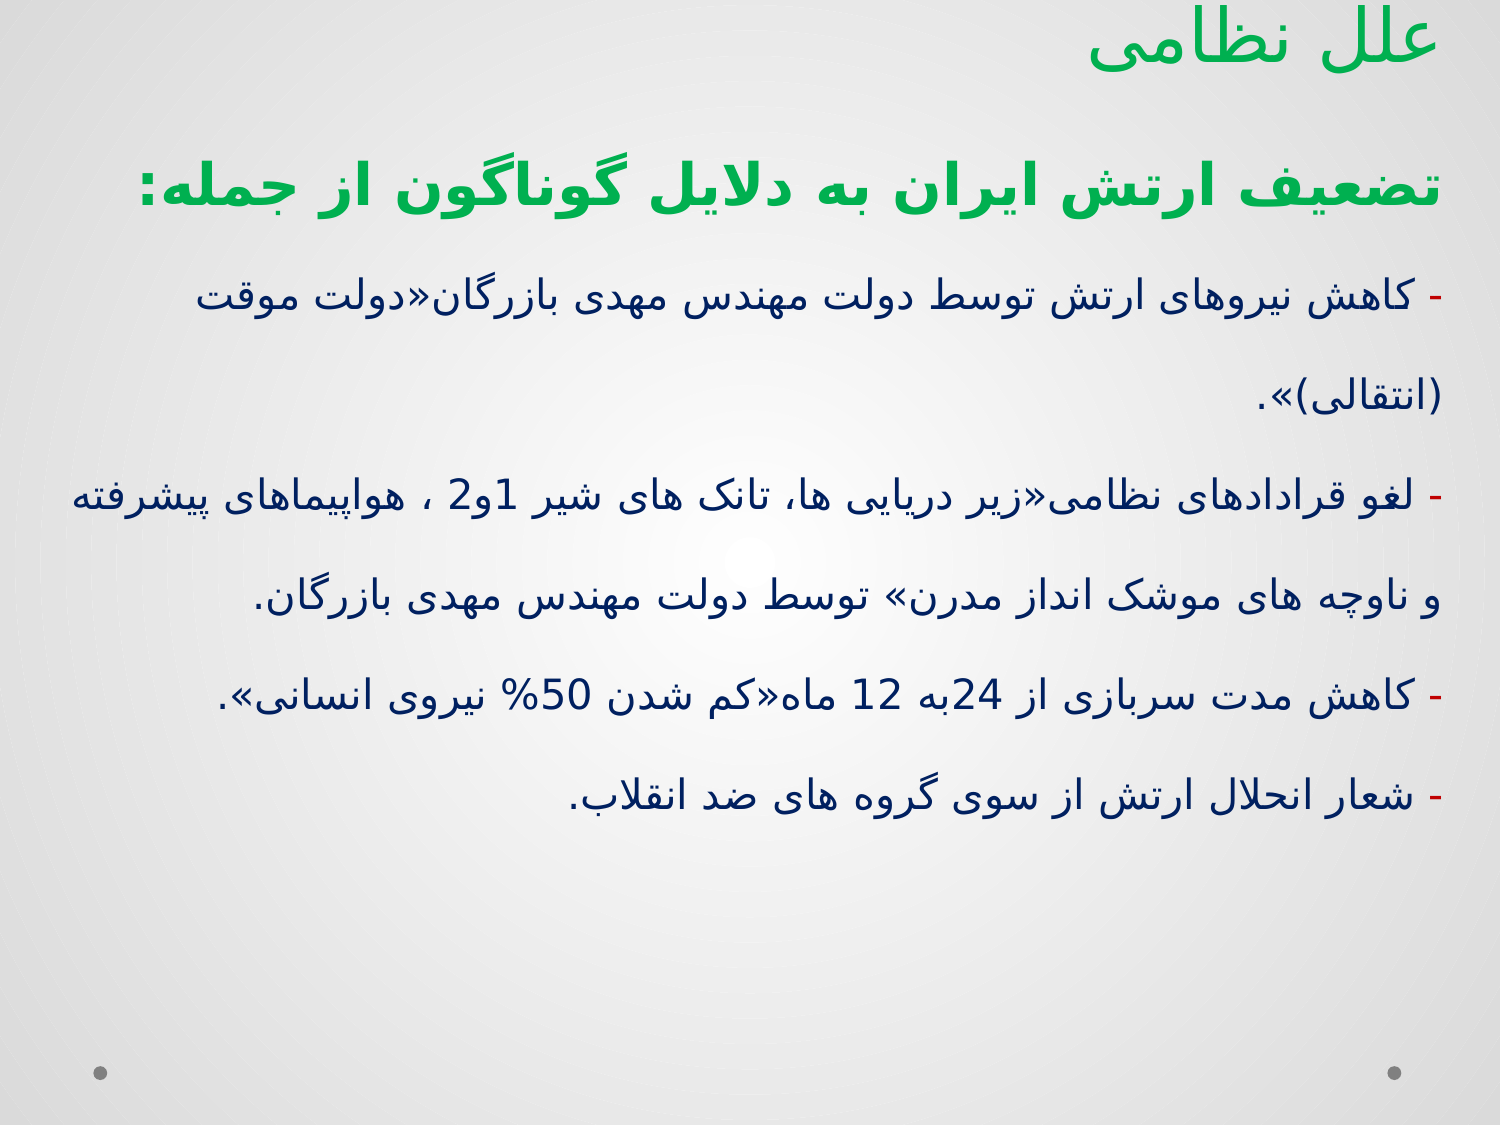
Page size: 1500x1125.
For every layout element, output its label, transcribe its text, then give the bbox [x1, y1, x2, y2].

title علل نظامی تضعیف ارتش ایران به دلایل گوناگون از جمله: - کاهش نیروهای ارتش توسط دولت مهندس مهدی بازرگان«دولت موقت (انتقالی)». - لغو قرادادهای نظامی«زیر دریایی ها، تانک های شیر 1و2 ، هواپیماهای پیشرفته و ناوچه های موشک انداز مدرن» توسط دولت مهندس مهدی بازرگان. - کاهش مدت سربازی از 24به 12 ماه«کم شدن 50% نیروی انسانی». - شعار انحلال ارتش از سوی گروه های ضد انقلاب. [29, 0, 1459, 906]
